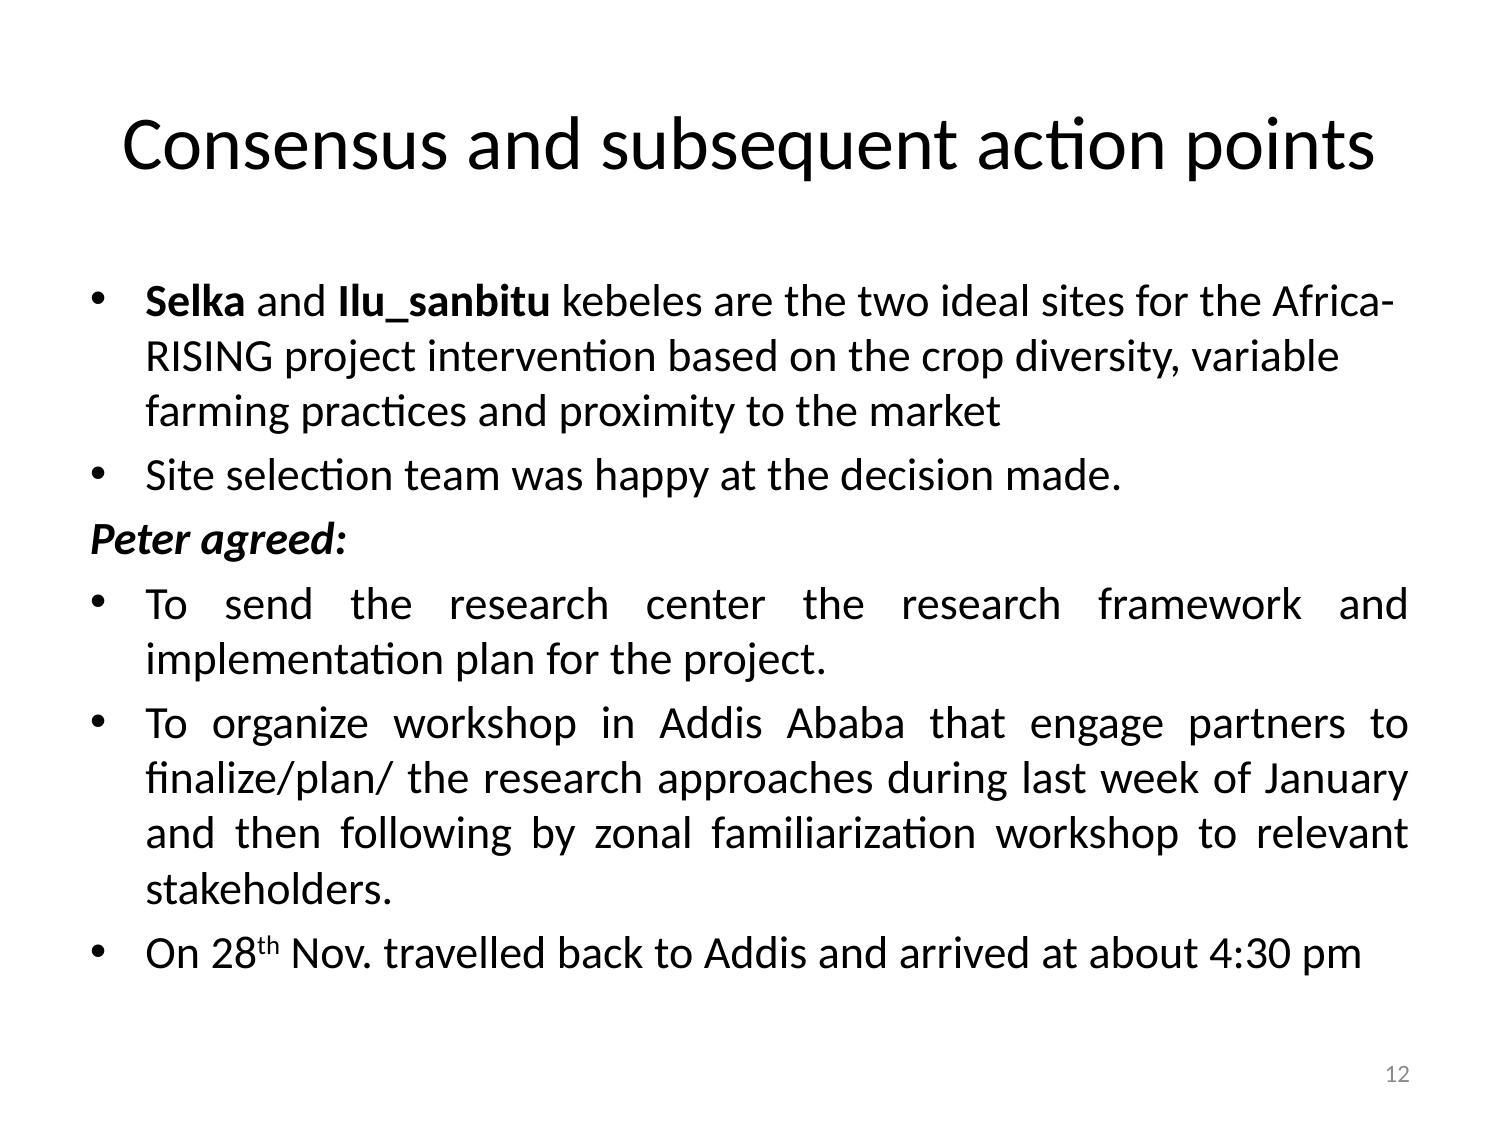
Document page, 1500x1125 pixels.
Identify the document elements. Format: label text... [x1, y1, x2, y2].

list Selka and Ilu_sanbitu kebeles are the two ideal sites for the Africa-RISING project intervention based on the crop diversity, variable farming practices and proximity to the market Site selection team was happy at the decision made. Peter agreed: To send the research center the research framework and implementation plan for the project. To organize workshop in Addis Ababa that engage partners to finalize/plan/ the research approaches during last week of January and then following by zonal familiarization workshop to relevant stakeholders. On 28th Nov. travelled back to Addis and arrived at about 4:30 pm [75, 262, 1425, 1005]
slide_number 12 [1074, 1042, 1425, 1103]
title Consensus and subsequent action points [75, 45, 1425, 233]
